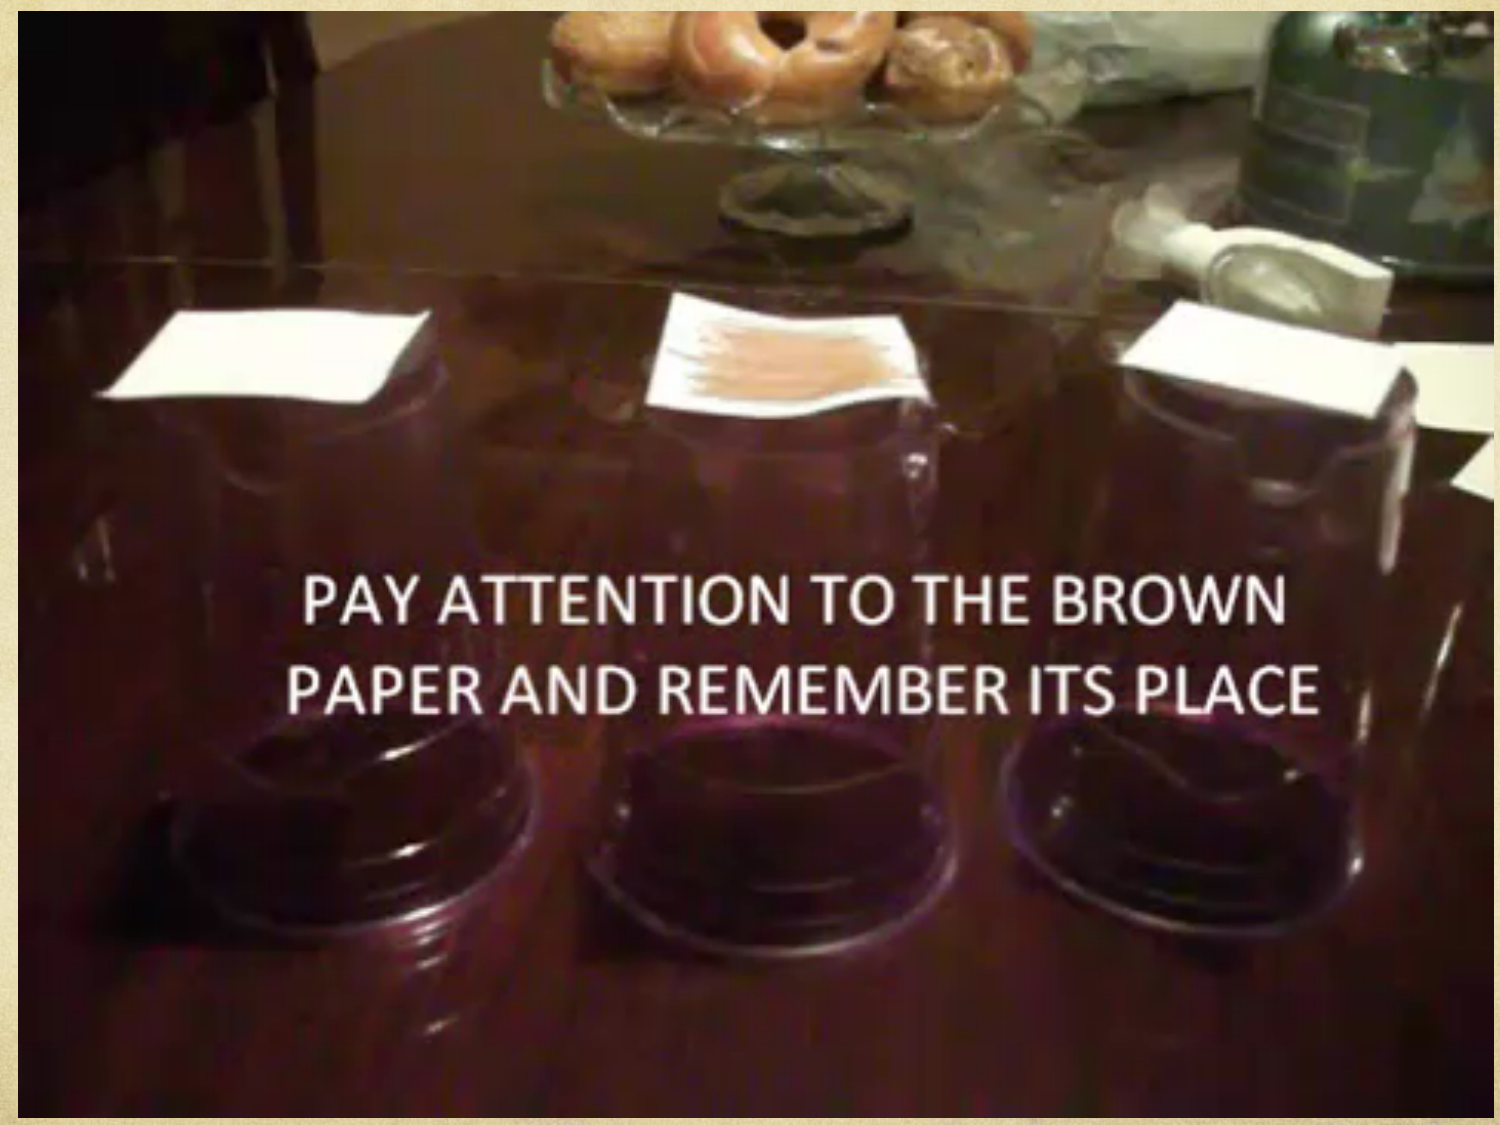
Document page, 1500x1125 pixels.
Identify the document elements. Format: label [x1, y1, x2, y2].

picture [0, 0, 1500, 1125]
list [17, 10, 1495, 1119]
